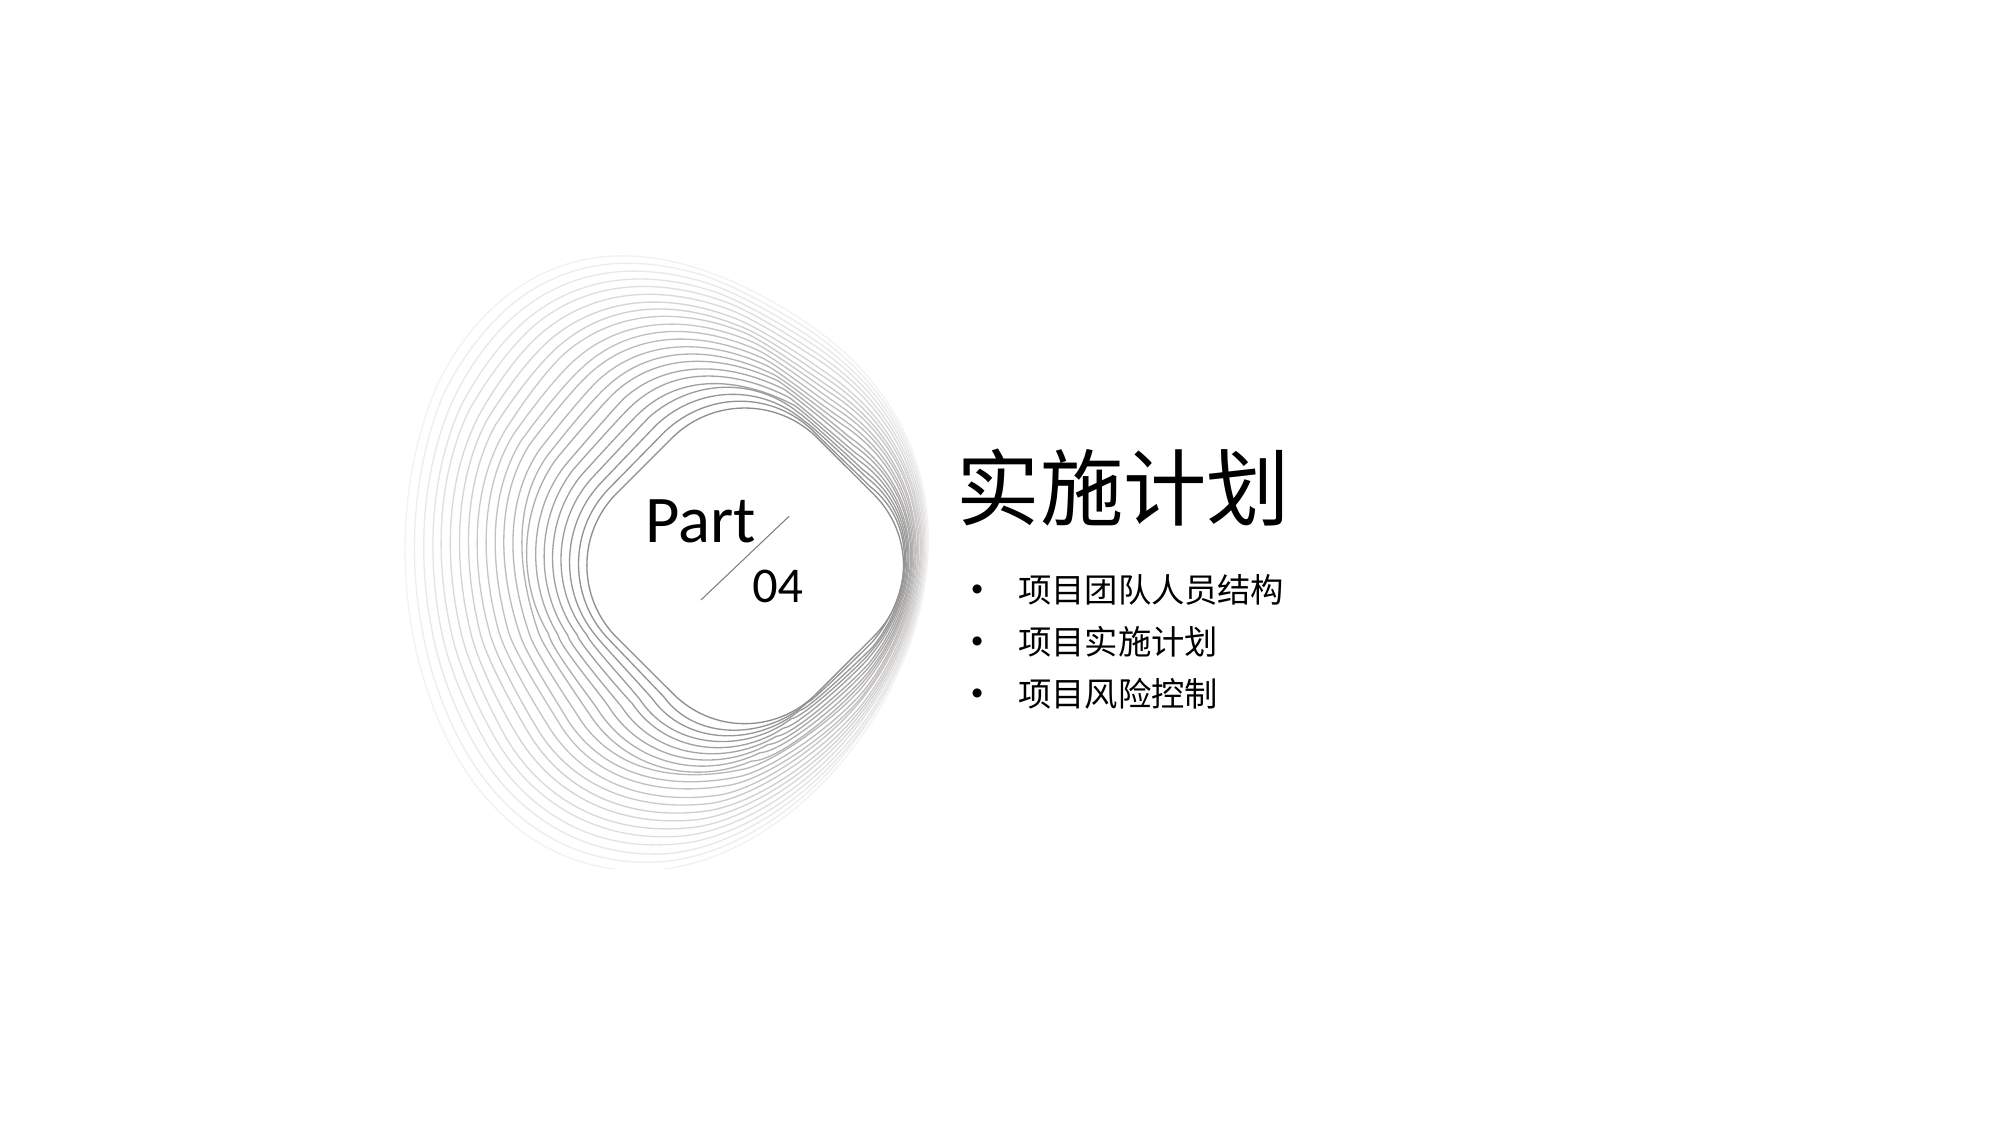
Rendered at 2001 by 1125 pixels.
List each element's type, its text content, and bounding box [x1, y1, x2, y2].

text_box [700, 516, 790, 600]
text_box 项目团队人员结构 项目实施计划 项目风险控制 [956, 550, 1300, 721]
picture [402, 253, 930, 869]
text_box 实施计划 [942, 429, 1305, 544]
